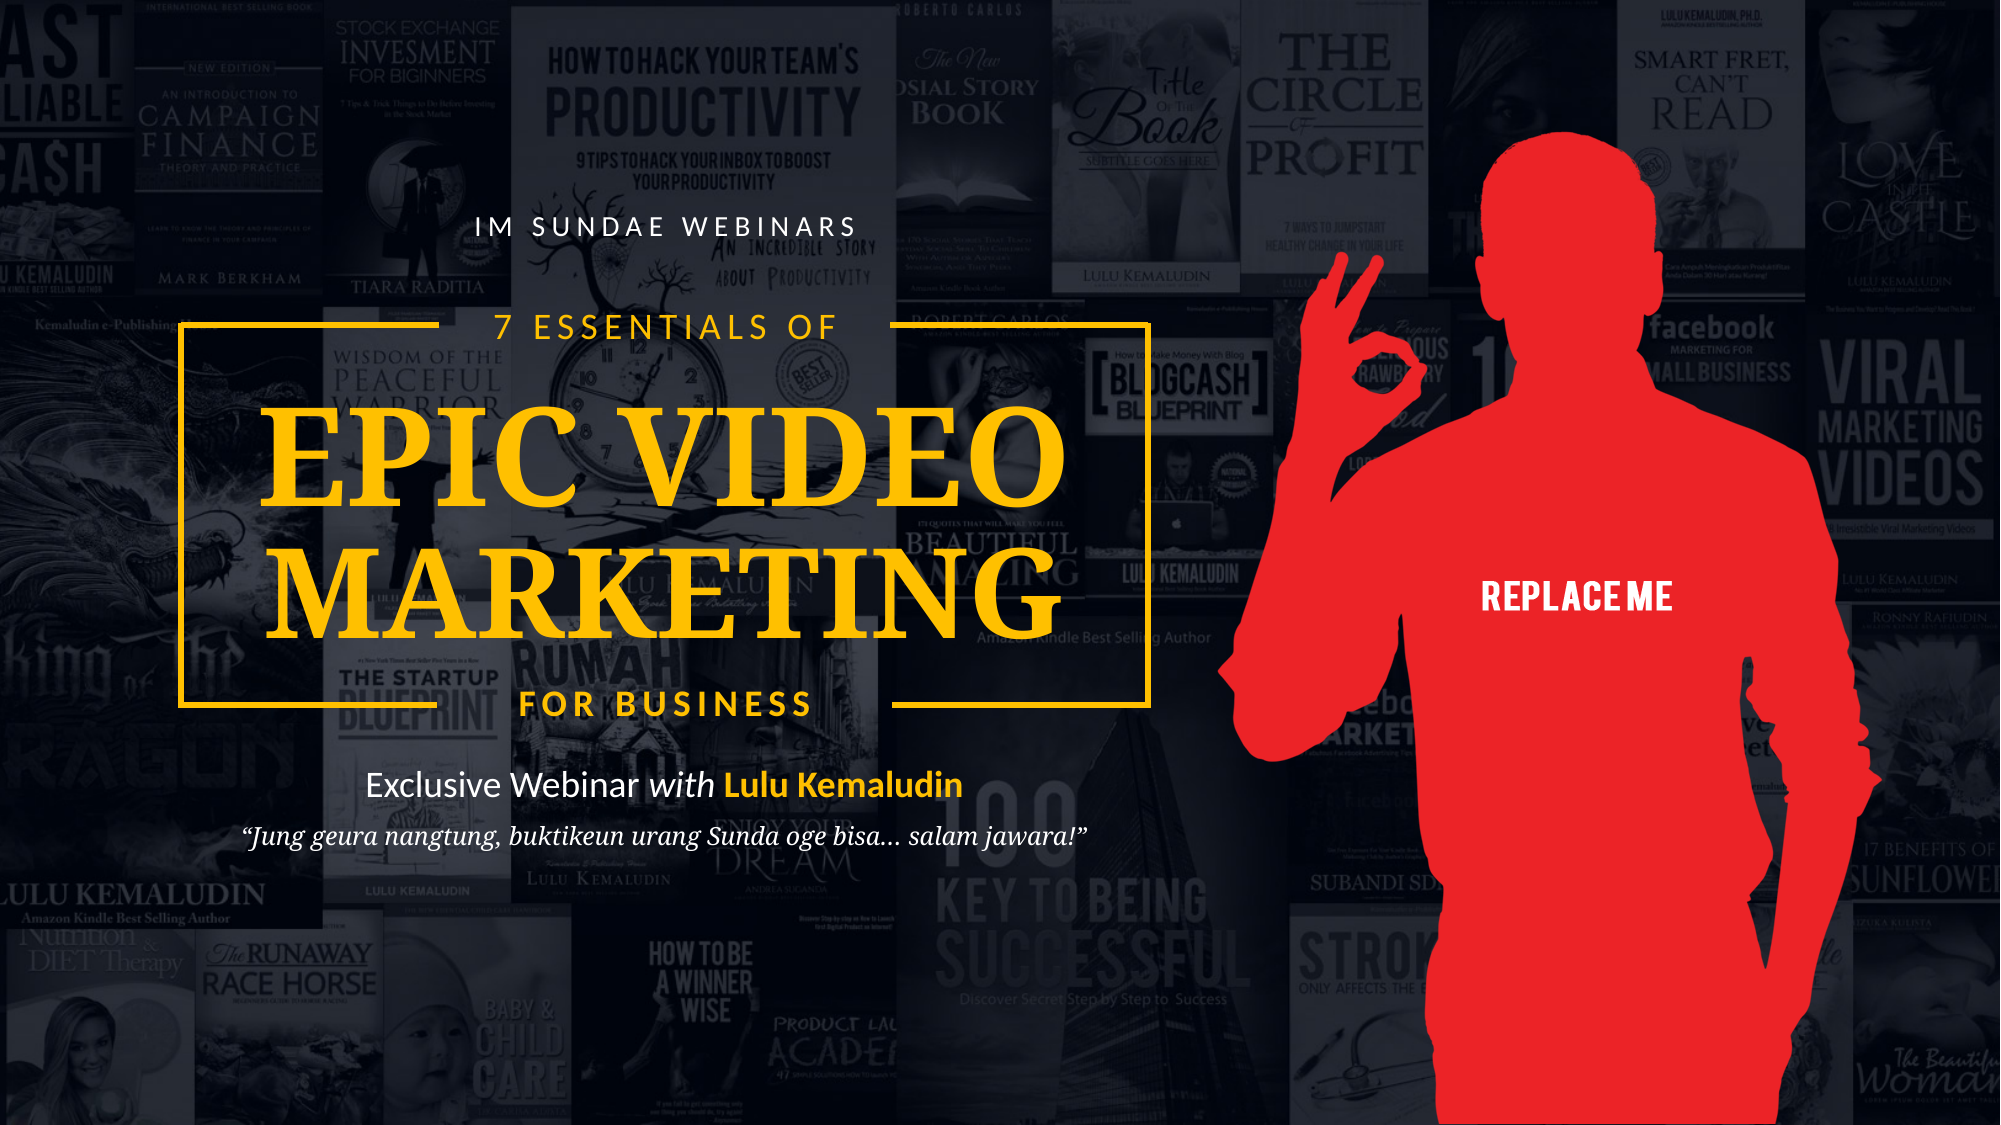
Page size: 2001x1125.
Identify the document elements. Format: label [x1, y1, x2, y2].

picture [0, 0, 2000, 1125]
text_box [178, 323, 1151, 706]
